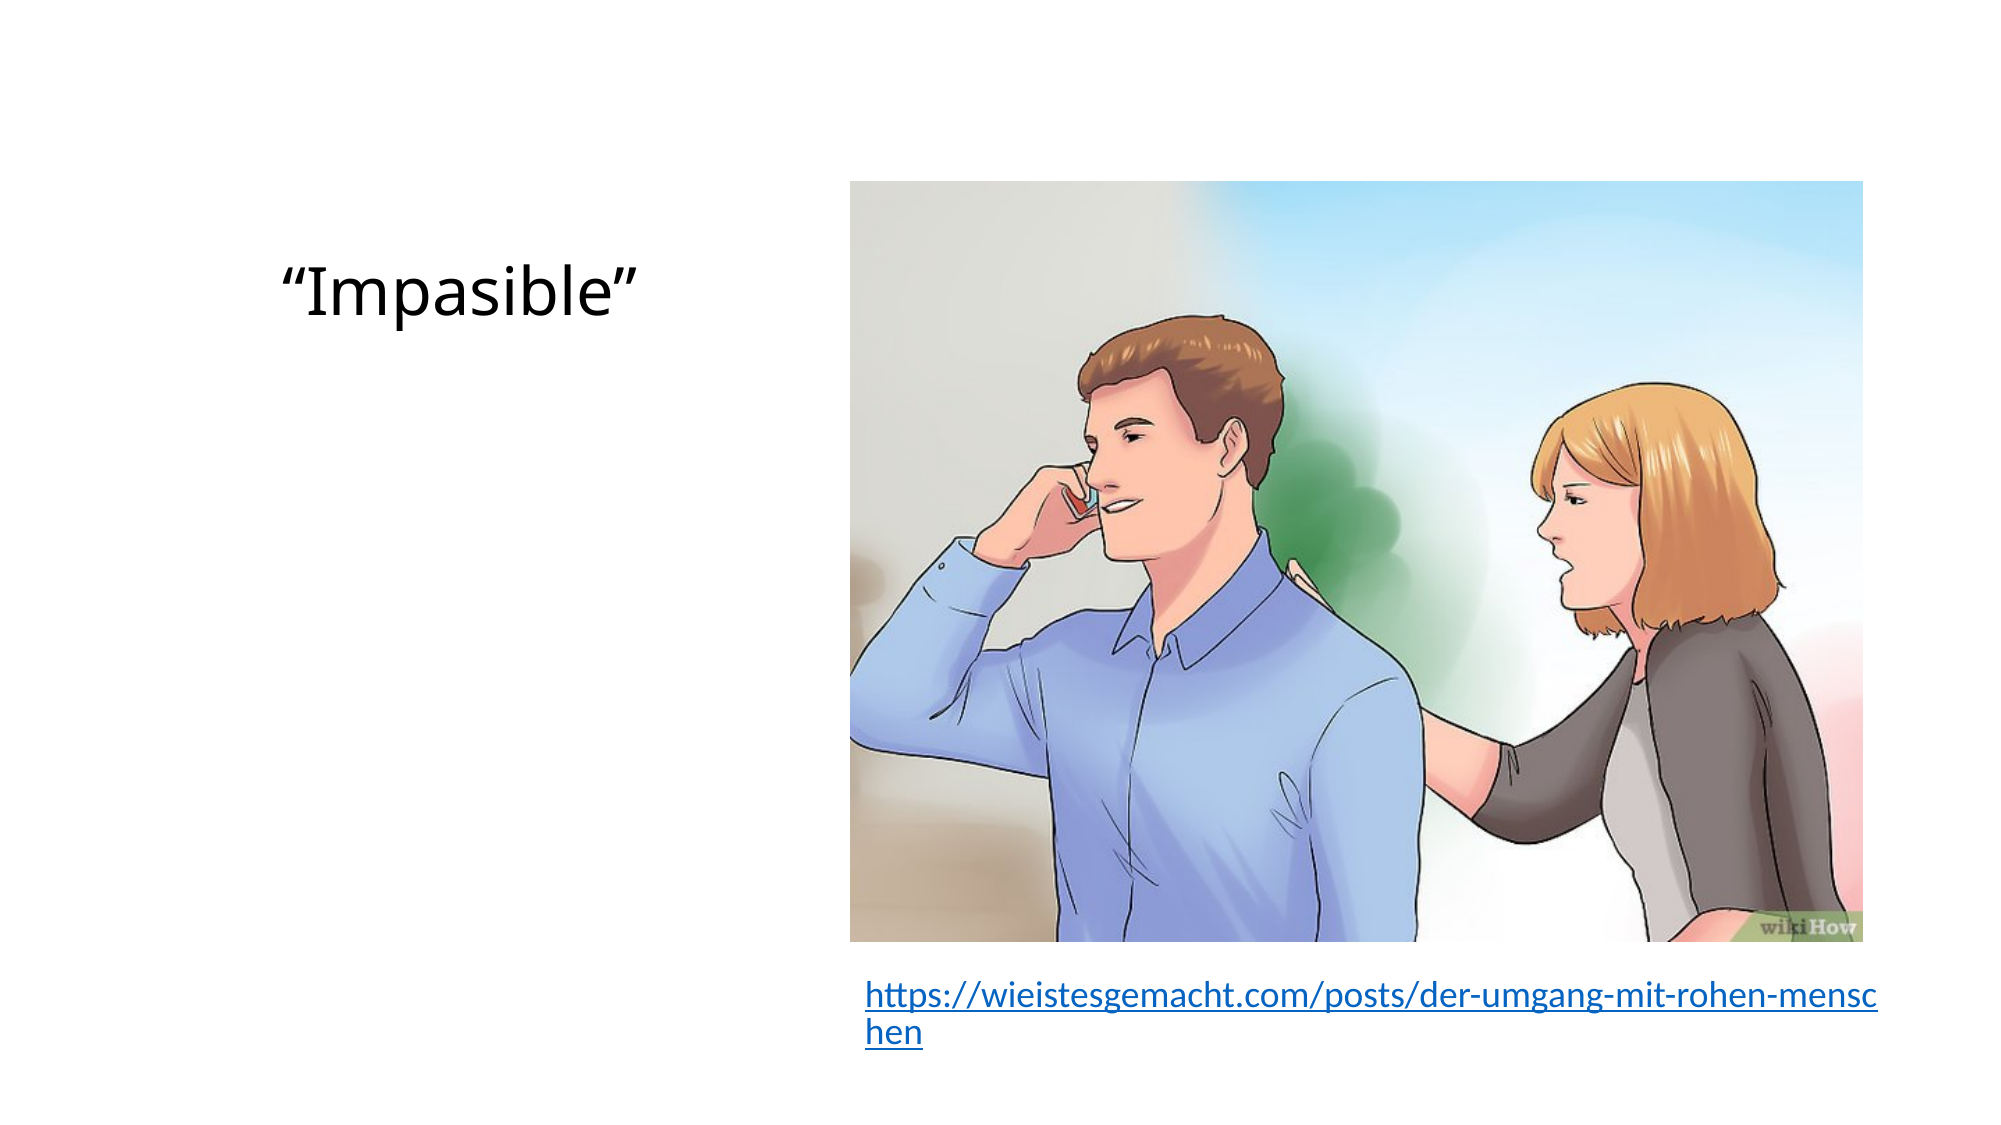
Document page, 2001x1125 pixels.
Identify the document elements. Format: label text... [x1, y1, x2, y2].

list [850, 181, 1863, 942]
title “Impasible” [137, 75, 783, 338]
text_box https://wieistesgemacht.com/posts/der-umgang-mit-rohen-menschen [850, 962, 1907, 1023]
